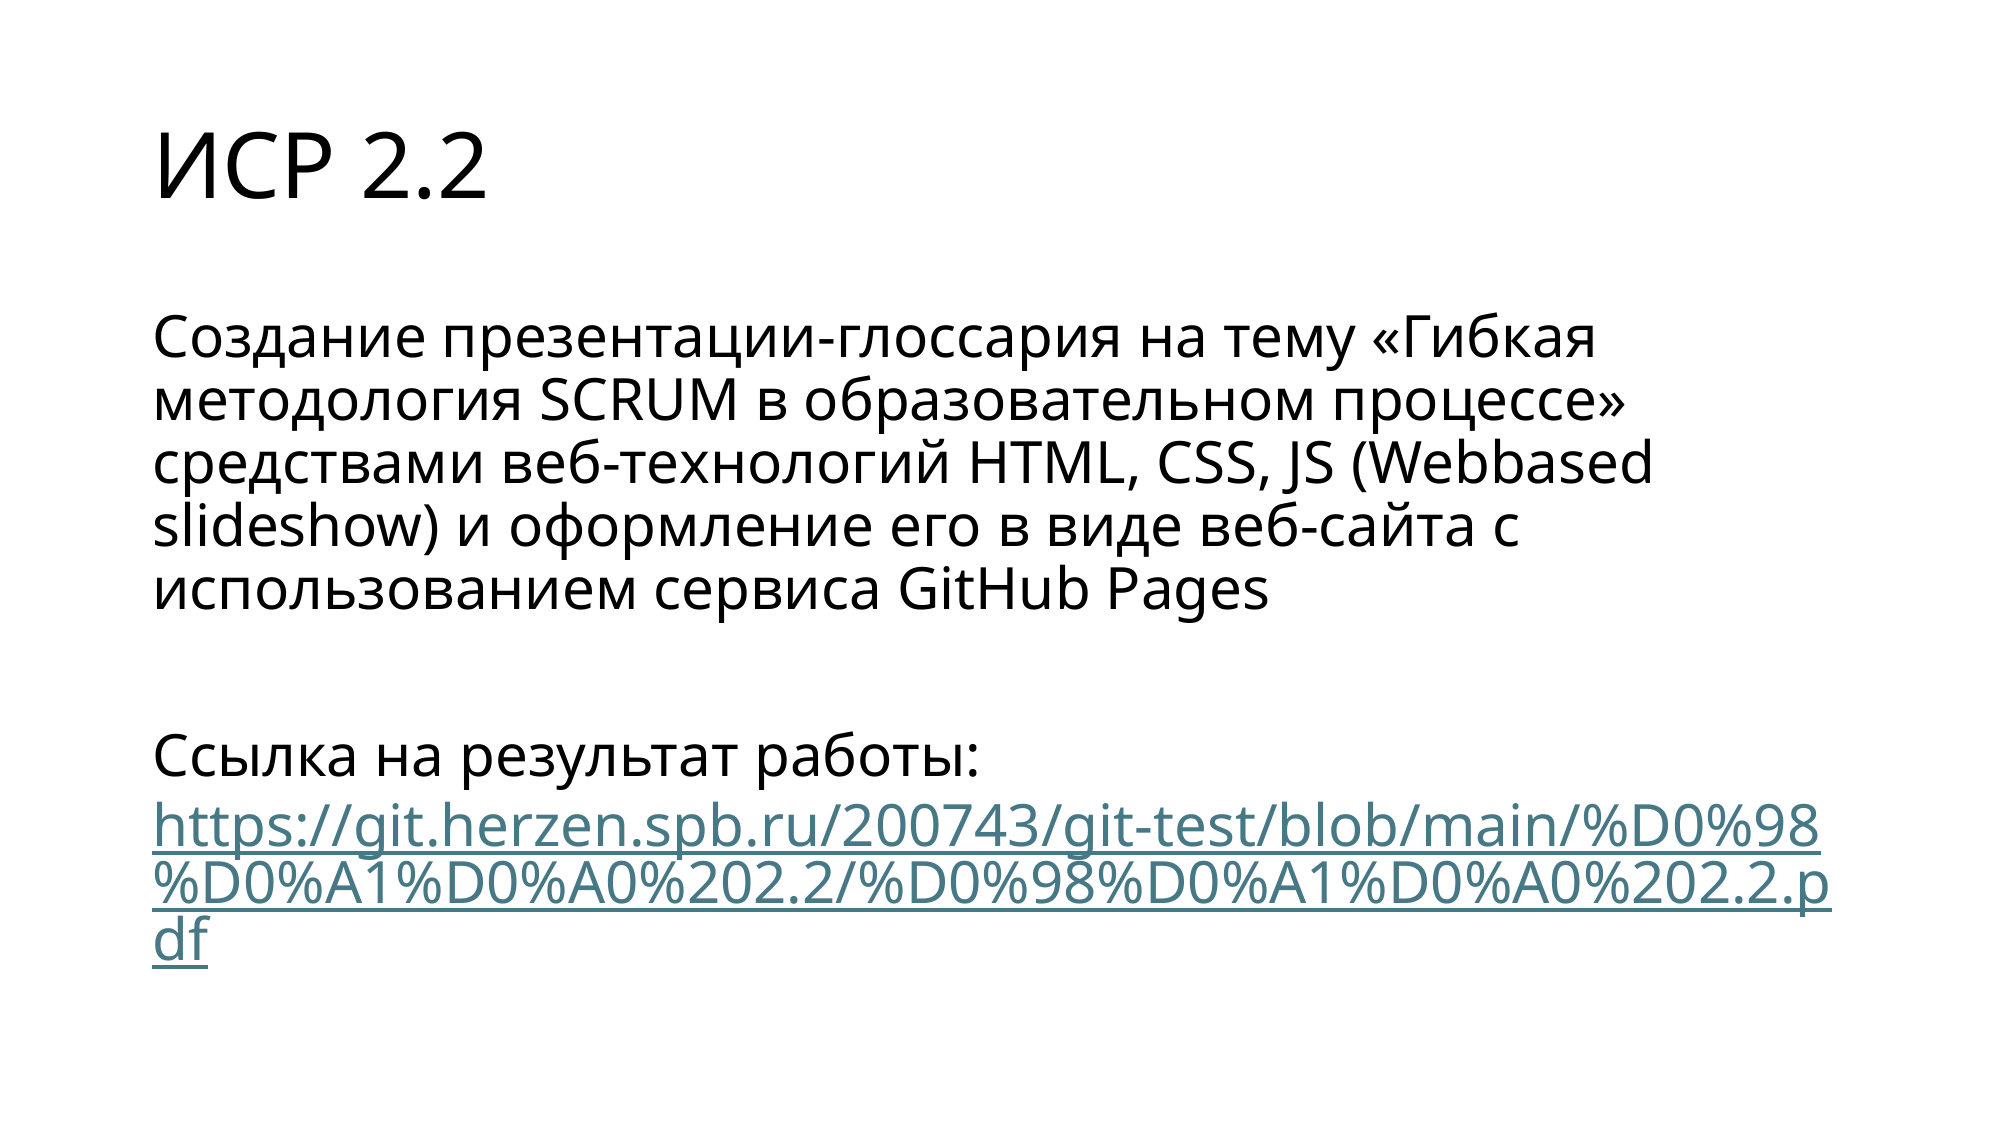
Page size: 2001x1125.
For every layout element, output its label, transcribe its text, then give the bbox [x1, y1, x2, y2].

title ИСР 2.2 [137, 59, 1863, 278]
list Создание презентации-глоссария на тему «Гибкая методология SCRUM в образовательном процессе» средствами веб-технологий HTML, CSS, JS (Webbased slideshow) и оформление его в виде веб-сайта с использованием сервиса GitHub Pages Ссылка на результат работы: https://git.herzen.spb.ru/200743/git-test/blob/main/%D0%98%D0%A1%D0%A0%202.2/%D0%98%D0%A1%D0%A0%202.2.pdf [137, 299, 1863, 1014]
